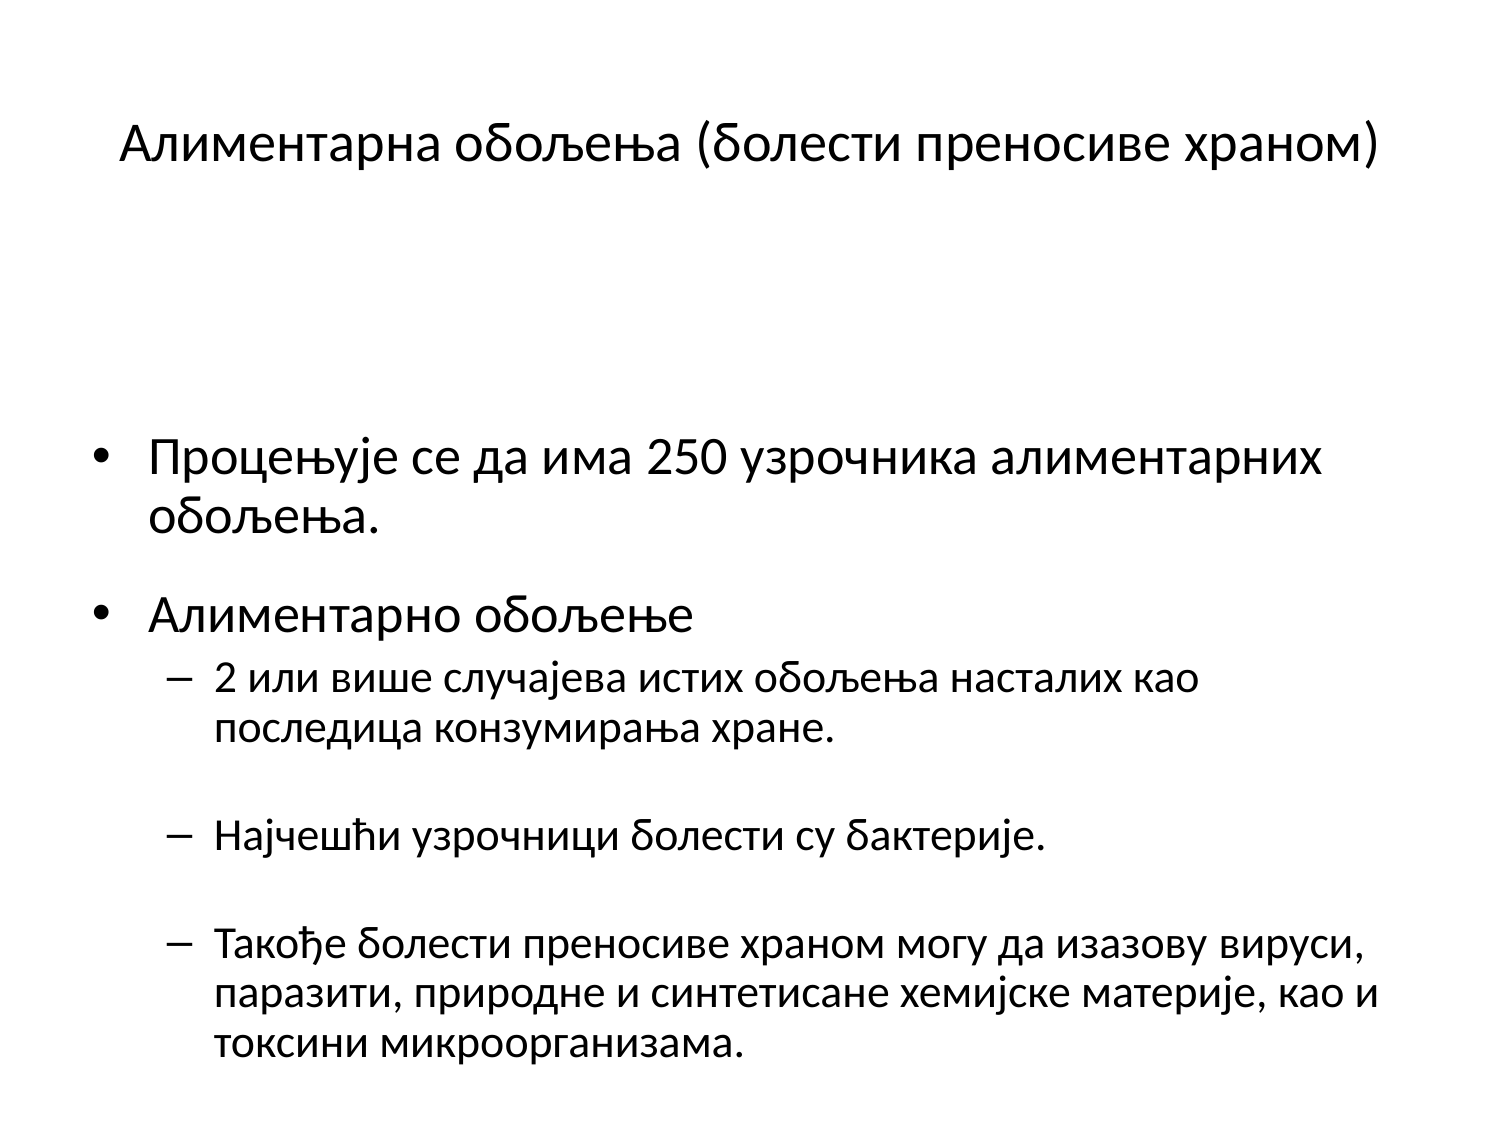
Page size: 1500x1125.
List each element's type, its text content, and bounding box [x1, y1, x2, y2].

title Алиментарна обољења (болести преносиве храном) [75, 45, 1425, 233]
list Процењује се да има 250 узрочника алиментарних обољења. Алиментарно обољење 2 или више случајева истих обољења насталих као последица конзумирања хране. Најчешћи узрочници болести су бактерије. Такође болести преносиве храном могу да изазову вируси, паразити, природне и синтетисане хемијске материје, као и токсини микроорганизама. [76, 420, 1427, 1076]
